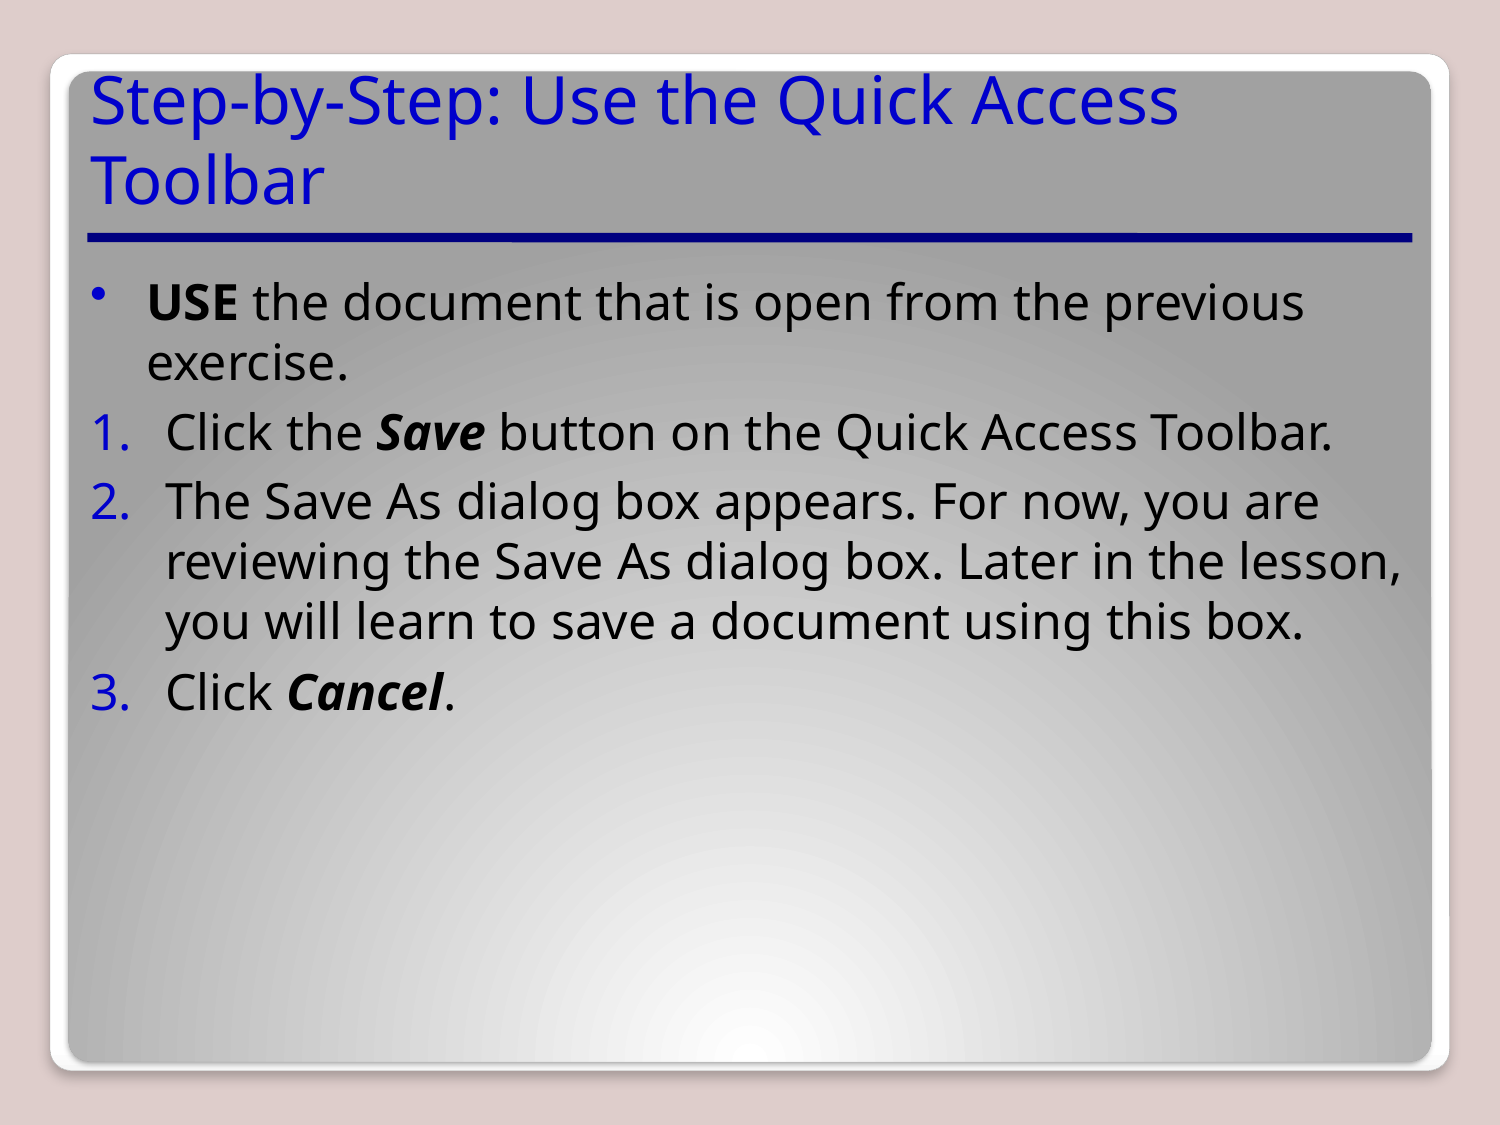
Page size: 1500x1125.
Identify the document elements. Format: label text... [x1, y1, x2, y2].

title Step-by-Step: Use the Quick Access Toolbar [74, 74, 1426, 226]
list USE the document that is open from the previous exercise. Click the Save button on the Quick Access Toolbar. The Save As dialog box appears. For now, you are reviewing the Save As dialog box. Later in the lesson, you will learn to save a document using this box. Click Cancel. [74, 262, 1426, 1063]
